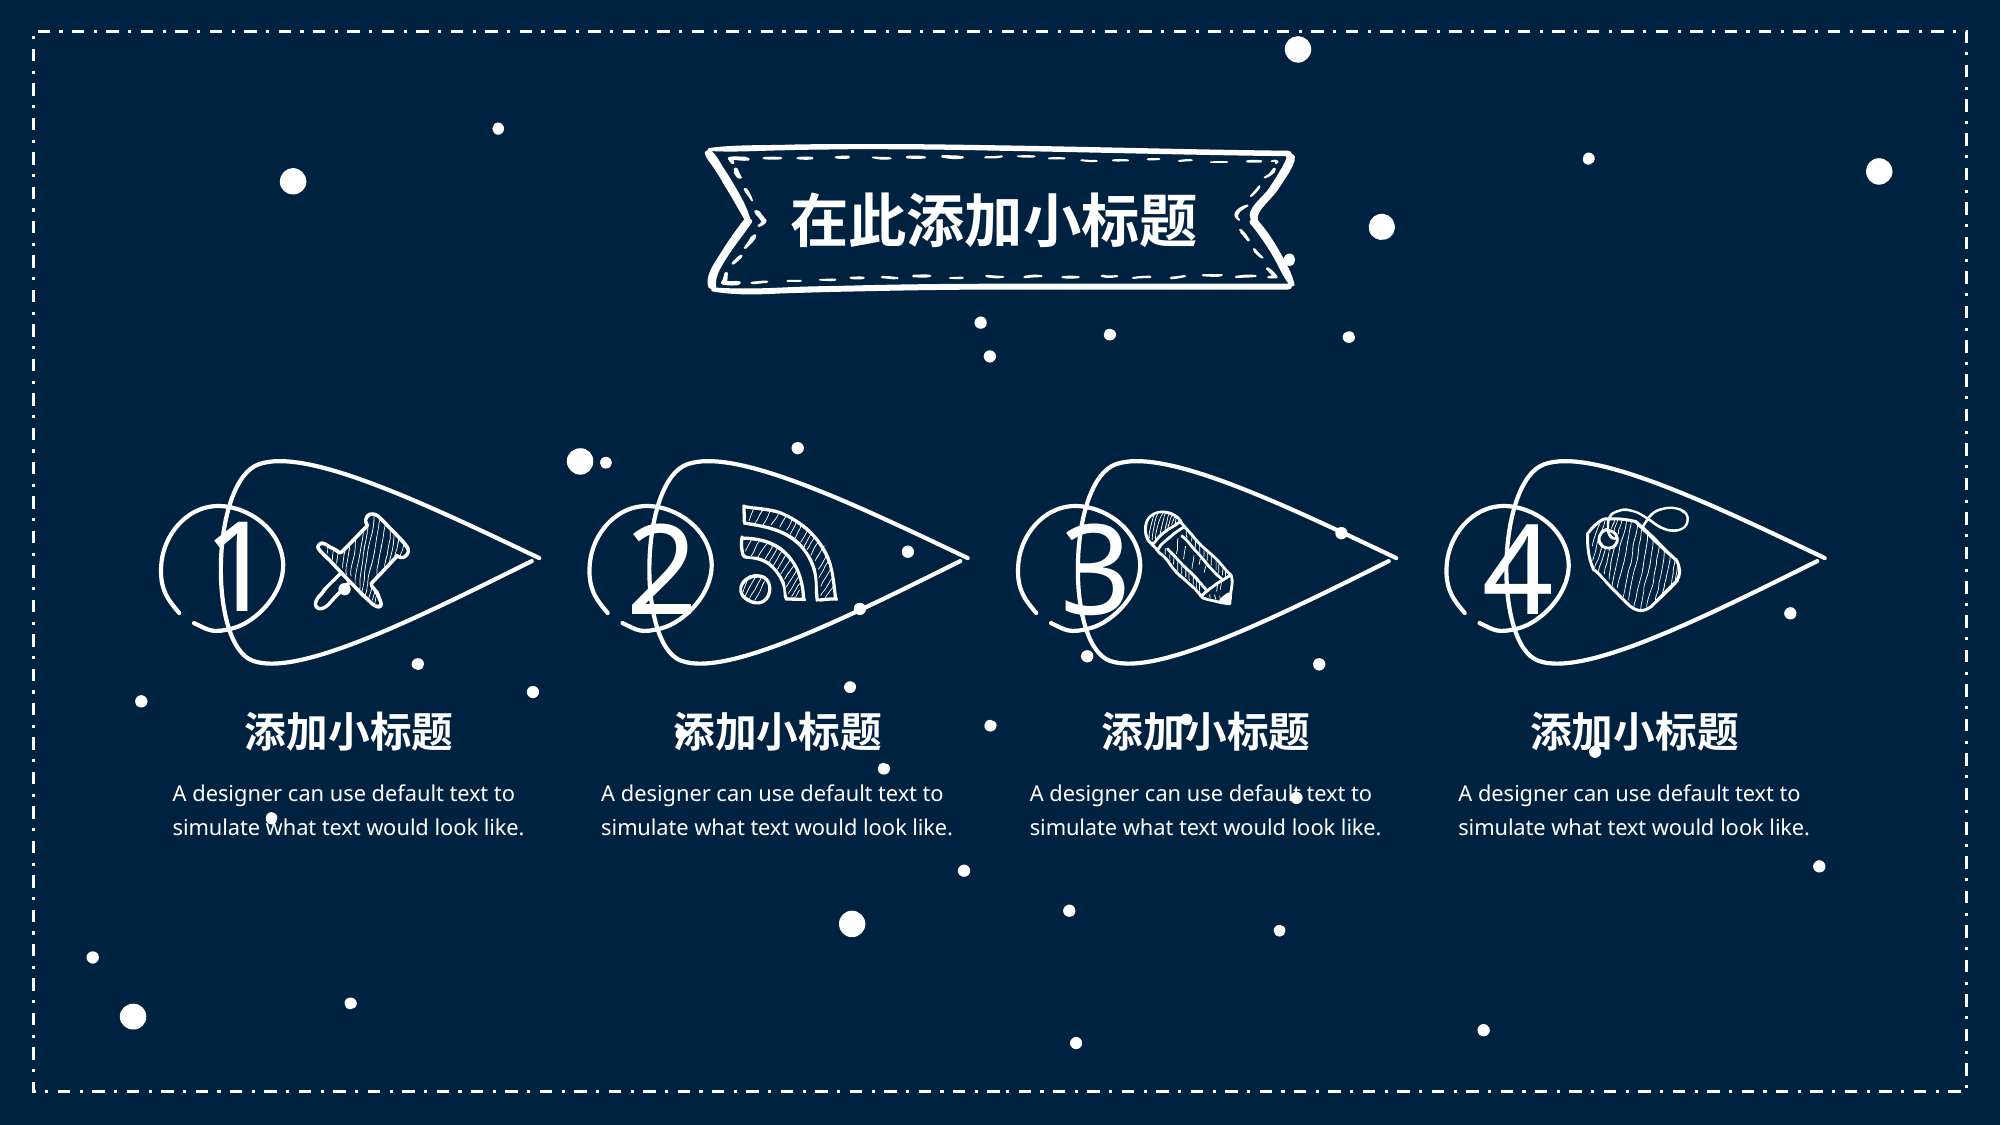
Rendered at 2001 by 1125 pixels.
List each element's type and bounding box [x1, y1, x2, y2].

text_box [1586, 506, 1689, 613]
text_box [1443, 698, 1866, 845]
text_box [313, 512, 410, 611]
text_box [160, 479, 285, 647]
text_box [157, 698, 580, 845]
text_box [1143, 510, 1234, 606]
text_box [704, 143, 1296, 296]
text_box [32, 30, 1968, 1093]
text_box [586, 698, 1009, 845]
text_box [1015, 698, 1437, 845]
text_box [739, 504, 838, 605]
picture [86, 24, 1914, 1075]
